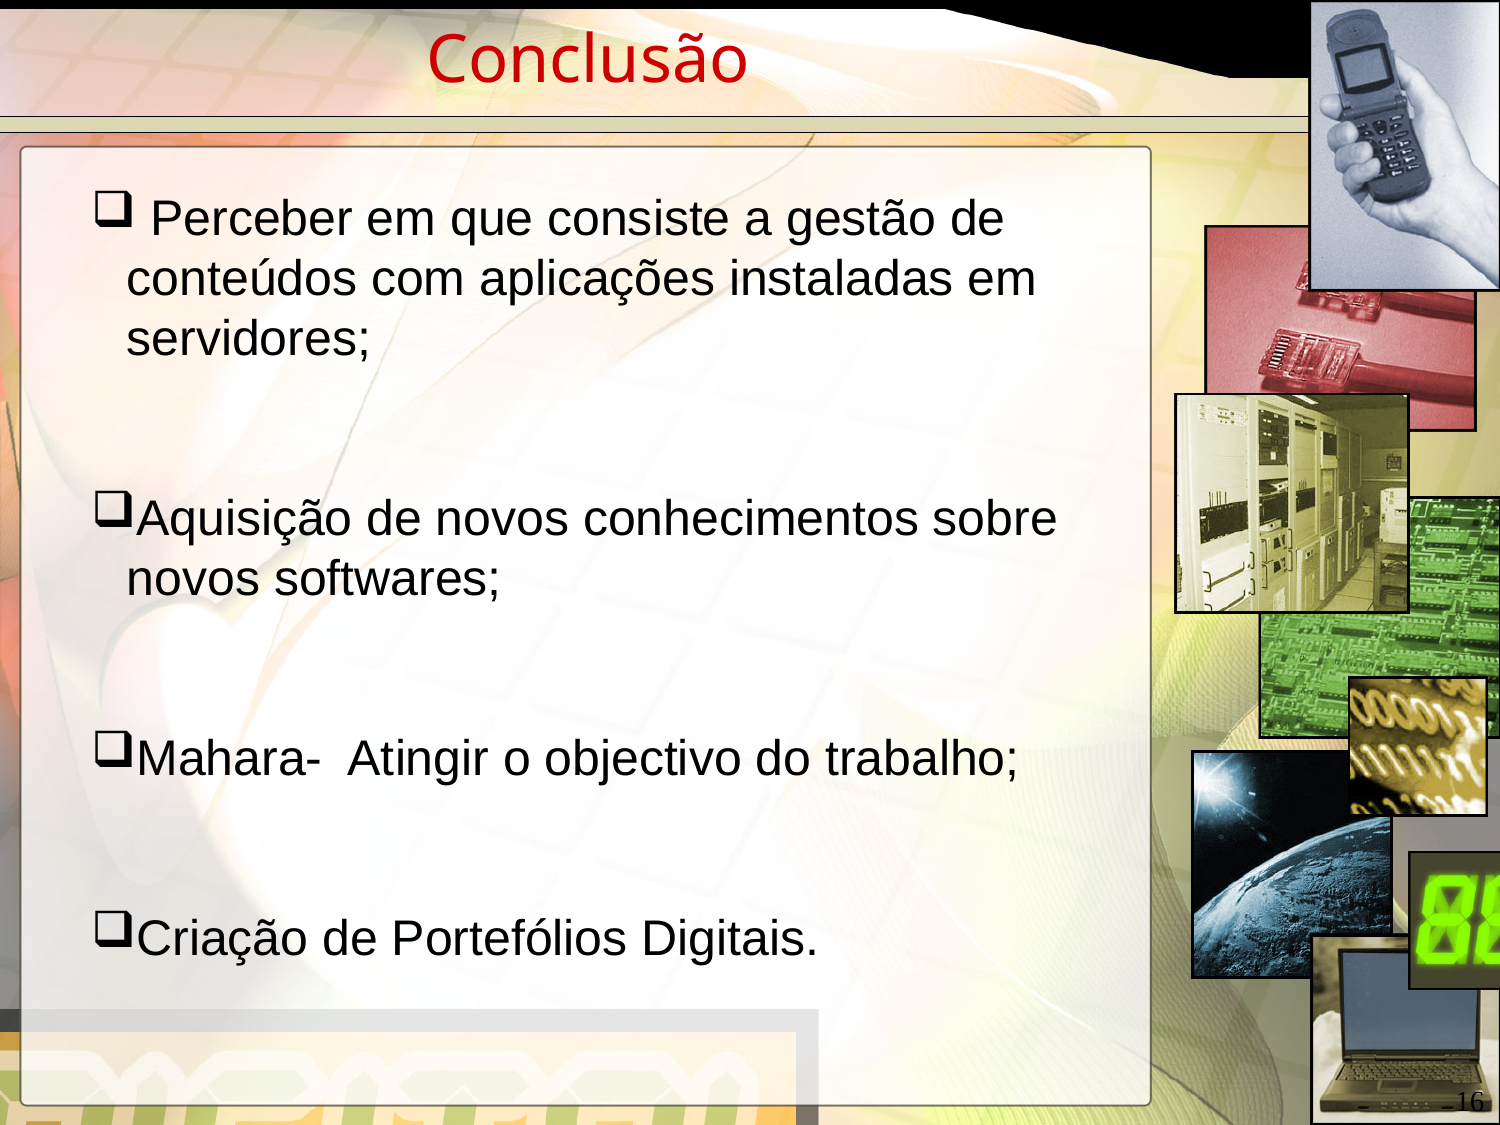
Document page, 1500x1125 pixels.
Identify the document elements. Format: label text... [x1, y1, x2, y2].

slide_number 16 [1187, 1074, 1500, 1125]
picture [0, 0, 1500, 1125]
title Conclusão [0, 0, 1178, 113]
text_box Perceber em que consiste a gestão de conteúdos com aplicações instaladas em servidores; Aquisição de novos conhecimentos sobre novos softwares; Mahara- Atingir o objectivo do trabalho; Criação de Portefólios Digitais. [76, 178, 1217, 1125]
